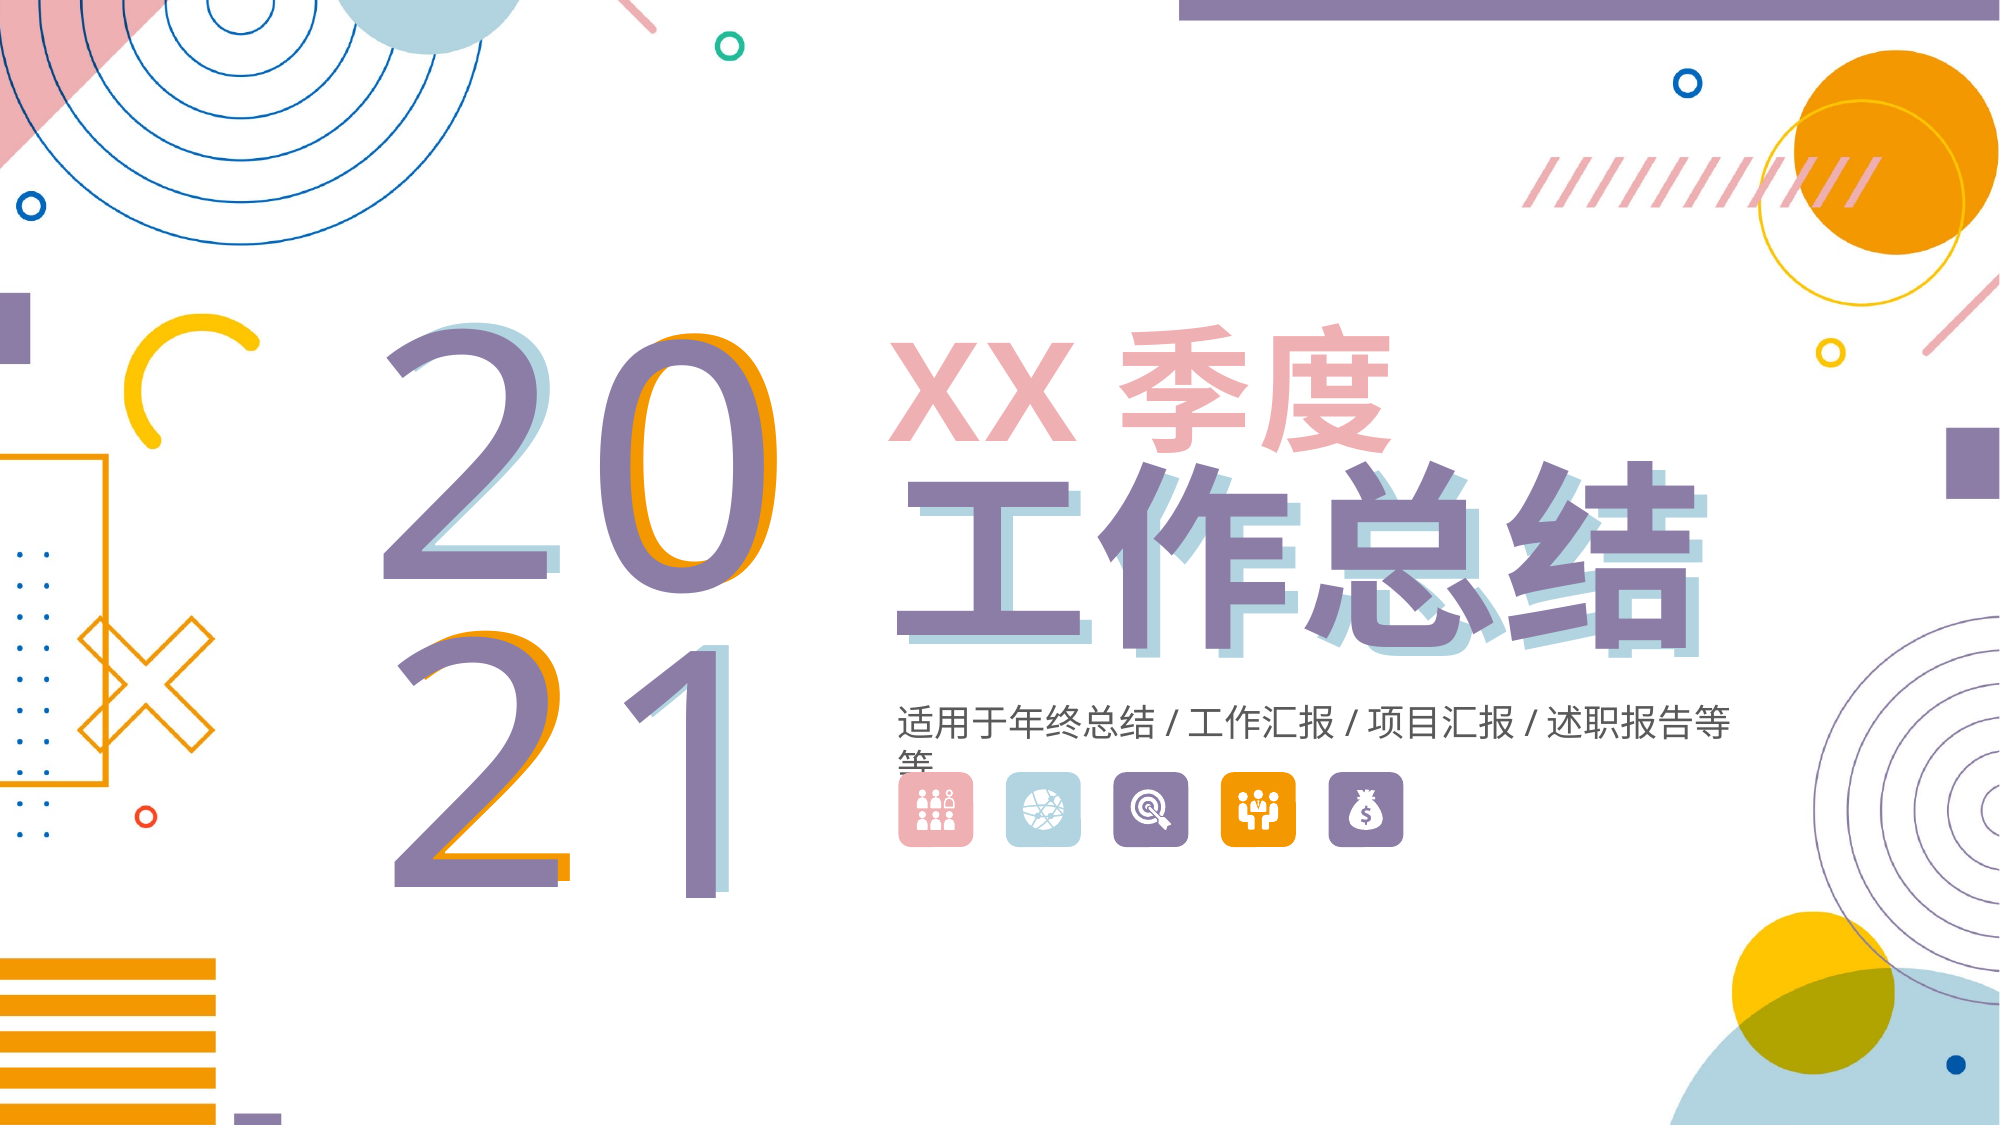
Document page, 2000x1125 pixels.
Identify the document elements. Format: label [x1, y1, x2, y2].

text_box [1113, 772, 1189, 848]
text_box [873, 424, 1805, 691]
text_box [898, 772, 974, 848]
text_box [364, 220, 809, 980]
picture [0, 0, 2000, 1125]
text_box [1005, 772, 1081, 848]
text_box [1220, 772, 1296, 848]
text_box [1328, 772, 1404, 848]
